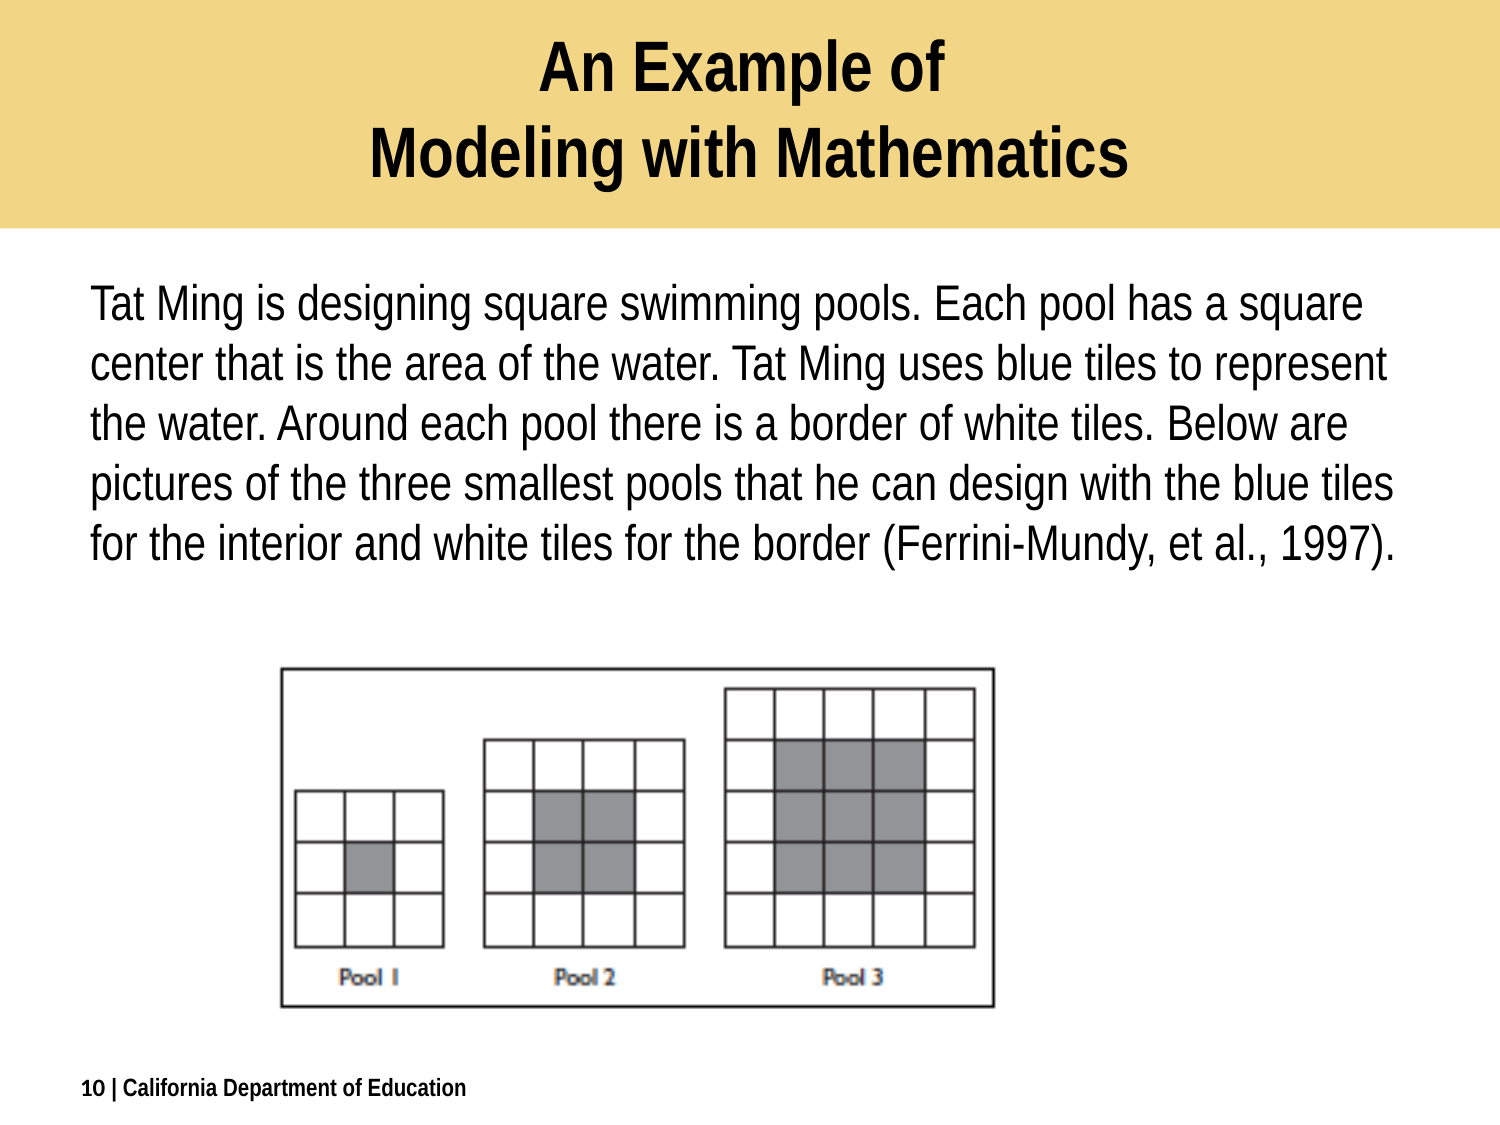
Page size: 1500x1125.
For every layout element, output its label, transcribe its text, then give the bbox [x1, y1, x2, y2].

picture [243, 643, 1015, 1027]
title An Example of Modeling with Mathematics [75, 11, 1425, 200]
list Tat Ming is designing square swimming pools. Each pool has a square center that is the area of the water. Tat Ming uses blue tiles to represent the water. Around each pool there is a border of white tiles. Below are pictures of the three smallest pools that he can design with the blue tiles for the interior and white tiles for the border (Ferrini-Mundy, et al., 1997). [75, 262, 1425, 1054]
footer | California Department of Education [121, 1064, 699, 1124]
slide_number 10 [55, 1064, 121, 1124]
